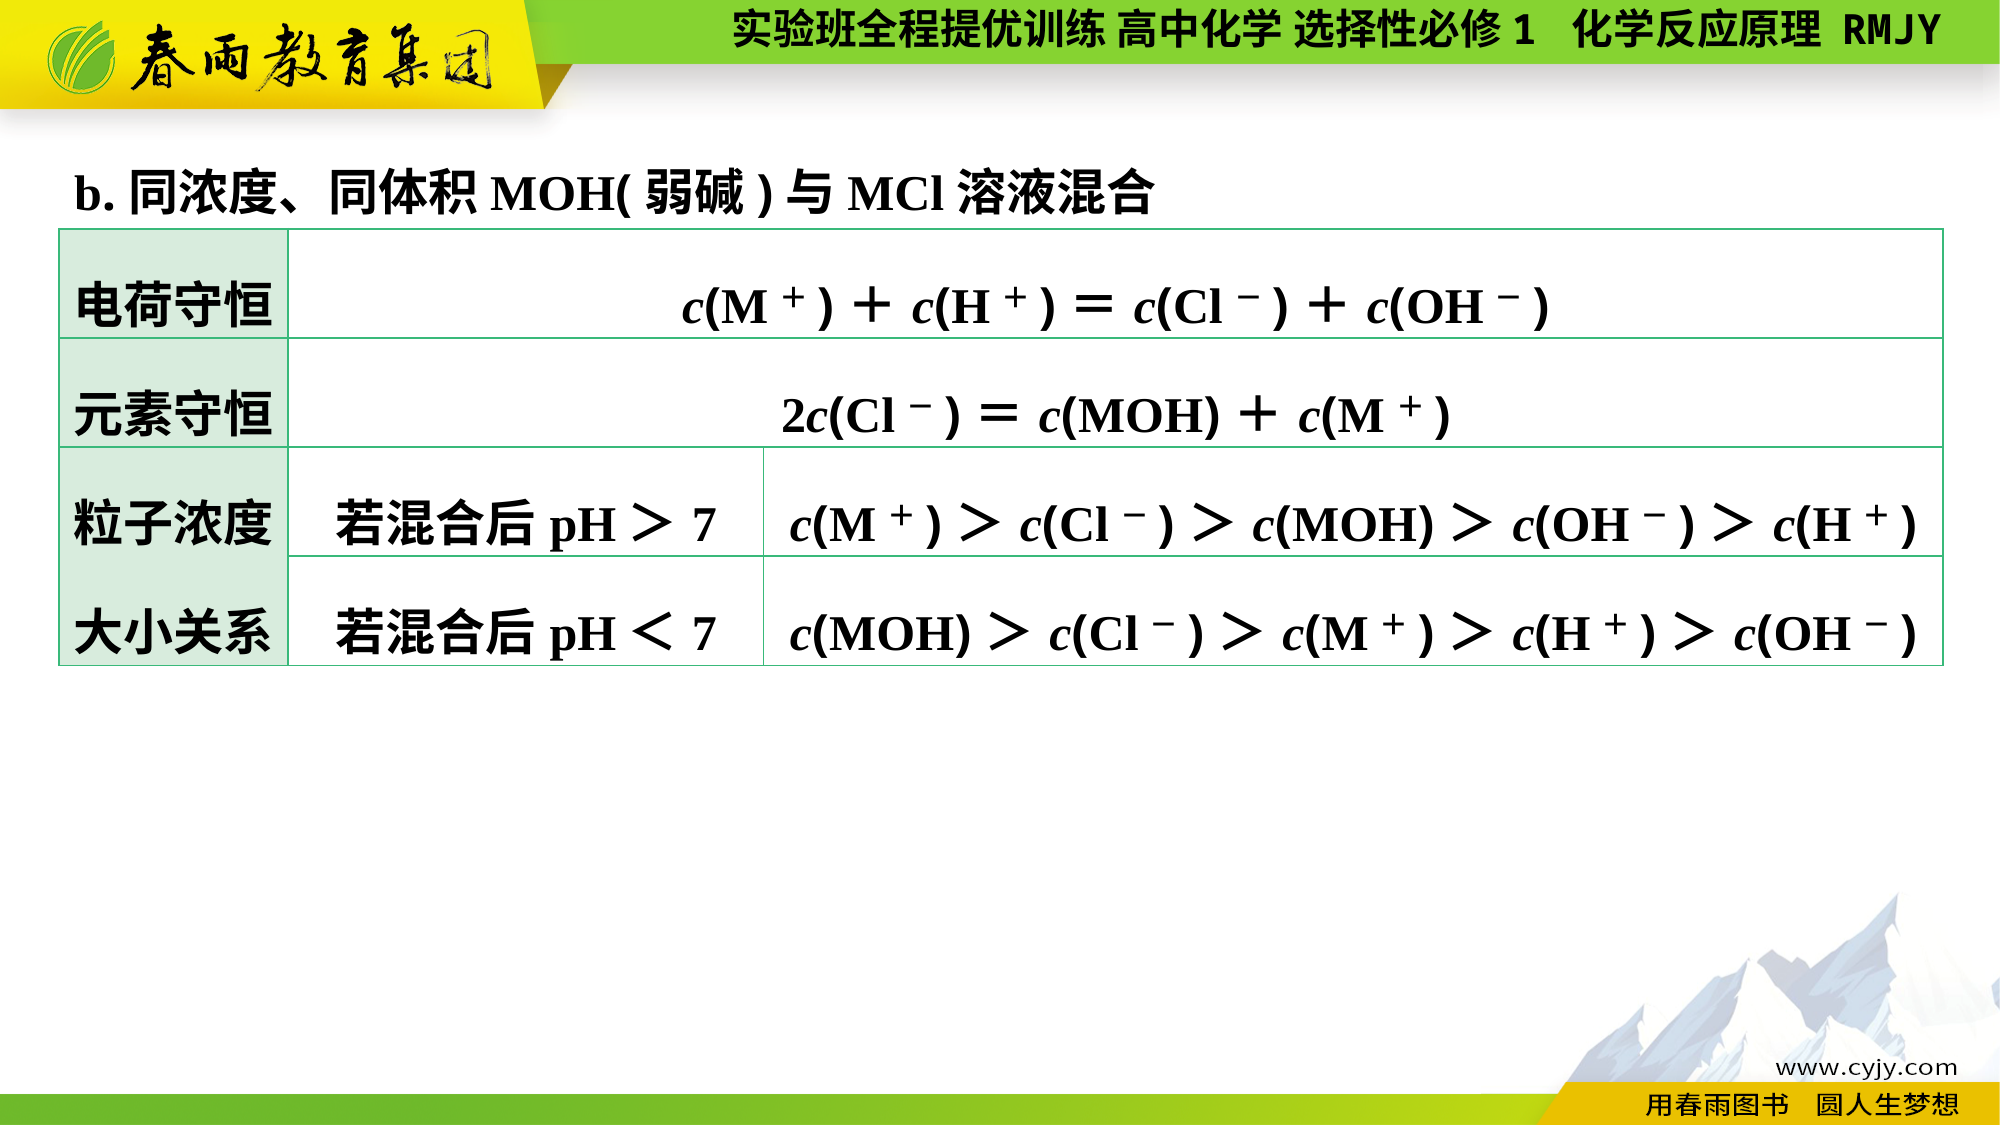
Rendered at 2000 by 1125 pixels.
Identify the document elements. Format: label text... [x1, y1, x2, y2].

table_cell 粒子浓度 大小关系 [60, 448, 287, 665]
table_header c(M＋)＋c(H＋)＝c(Cl－)＋c(OH－) [289, 230, 1942, 337]
table_header 电荷守恒 [60, 230, 287, 337]
table_cell c(MOH)＞c(Cl－)＞c(M＋)＞c(H＋)＞c(OH－) [764, 557, 1942, 665]
table_cell 若混合后pH＞7 [289, 448, 763, 555]
picture [0, 0, 2000, 1125]
table_cell 若混合后pH＜7 [289, 557, 763, 665]
table_cell 2c(Cl－)＝c(MOH)＋c(M＋) [289, 339, 1942, 446]
list b.同浓度、同体积MOH(弱碱)与MCl溶液混合 [59, 122, 1944, 217]
table_cell 元素守恒 [60, 339, 287, 446]
table_cell c(M＋)＞c(Cl－)＞c(MOH)＞c(OH－)＞c(H＋) [764, 448, 1942, 555]
